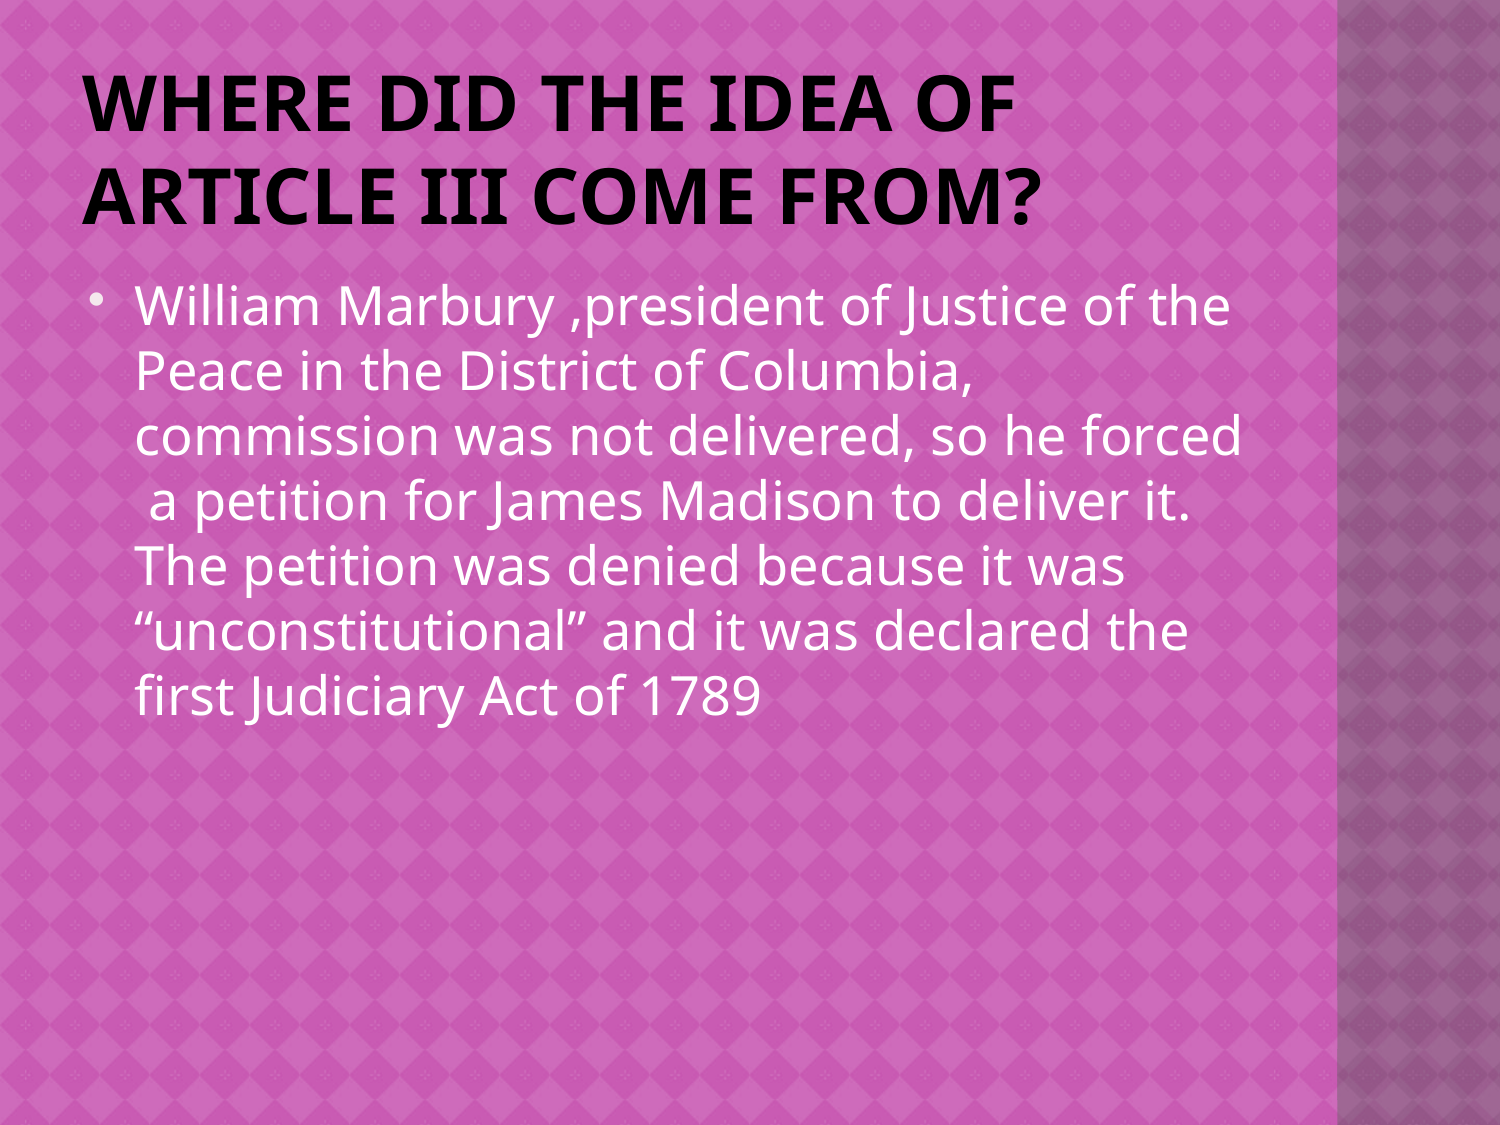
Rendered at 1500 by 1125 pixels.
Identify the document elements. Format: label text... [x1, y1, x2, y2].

title Where did the idea of article III come from? [75, 52, 1263, 240]
list William Marbury ,president of Justice of the Peace in the District of Columbia, commission was not delivered, so he forced a petition for James Madison to deliver it. The petition was denied because it was “unconstitutional” and it was declared the first Judiciary Act of 1789 [75, 264, 1263, 1059]
